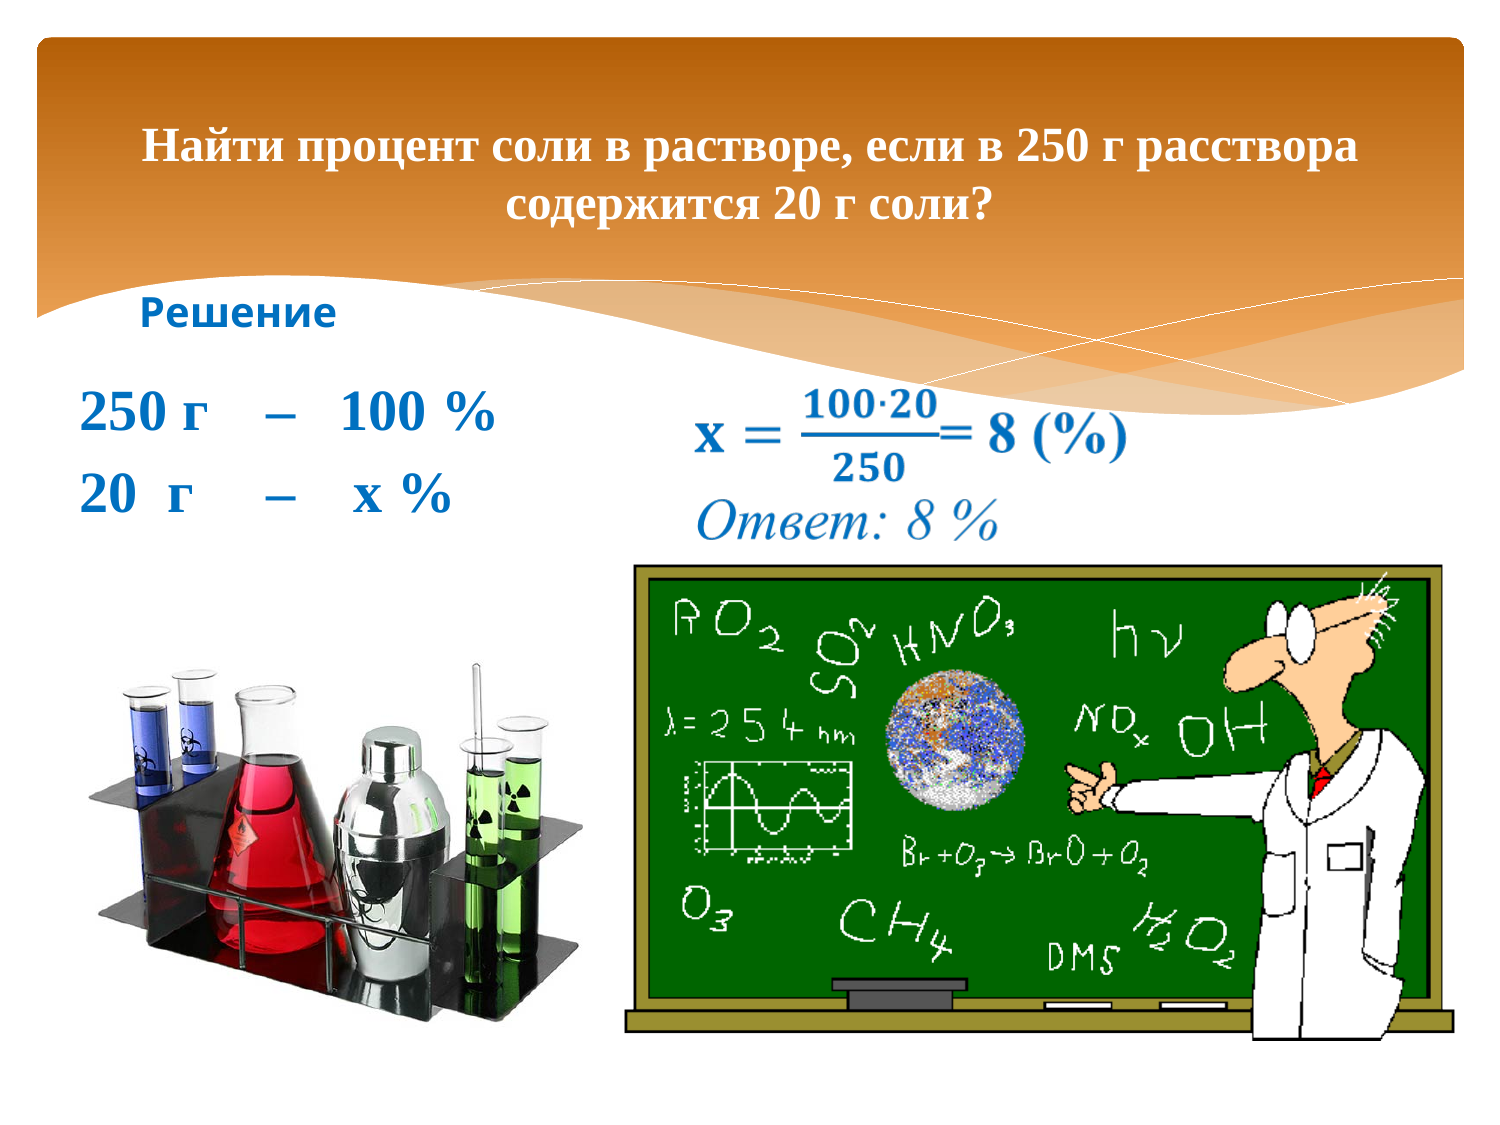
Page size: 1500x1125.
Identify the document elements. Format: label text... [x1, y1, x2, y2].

picture [88, 658, 583, 1042]
picture [619, 560, 1458, 1042]
text_box [679, 373, 1430, 558]
text_box Решение [123, 278, 597, 344]
list 250 г – 100 % 20 г – х % [64, 364, 646, 649]
title Найти процент соли в растворе, если в 250 г расствора содержится 20 г соли? [75, 45, 1425, 303]
